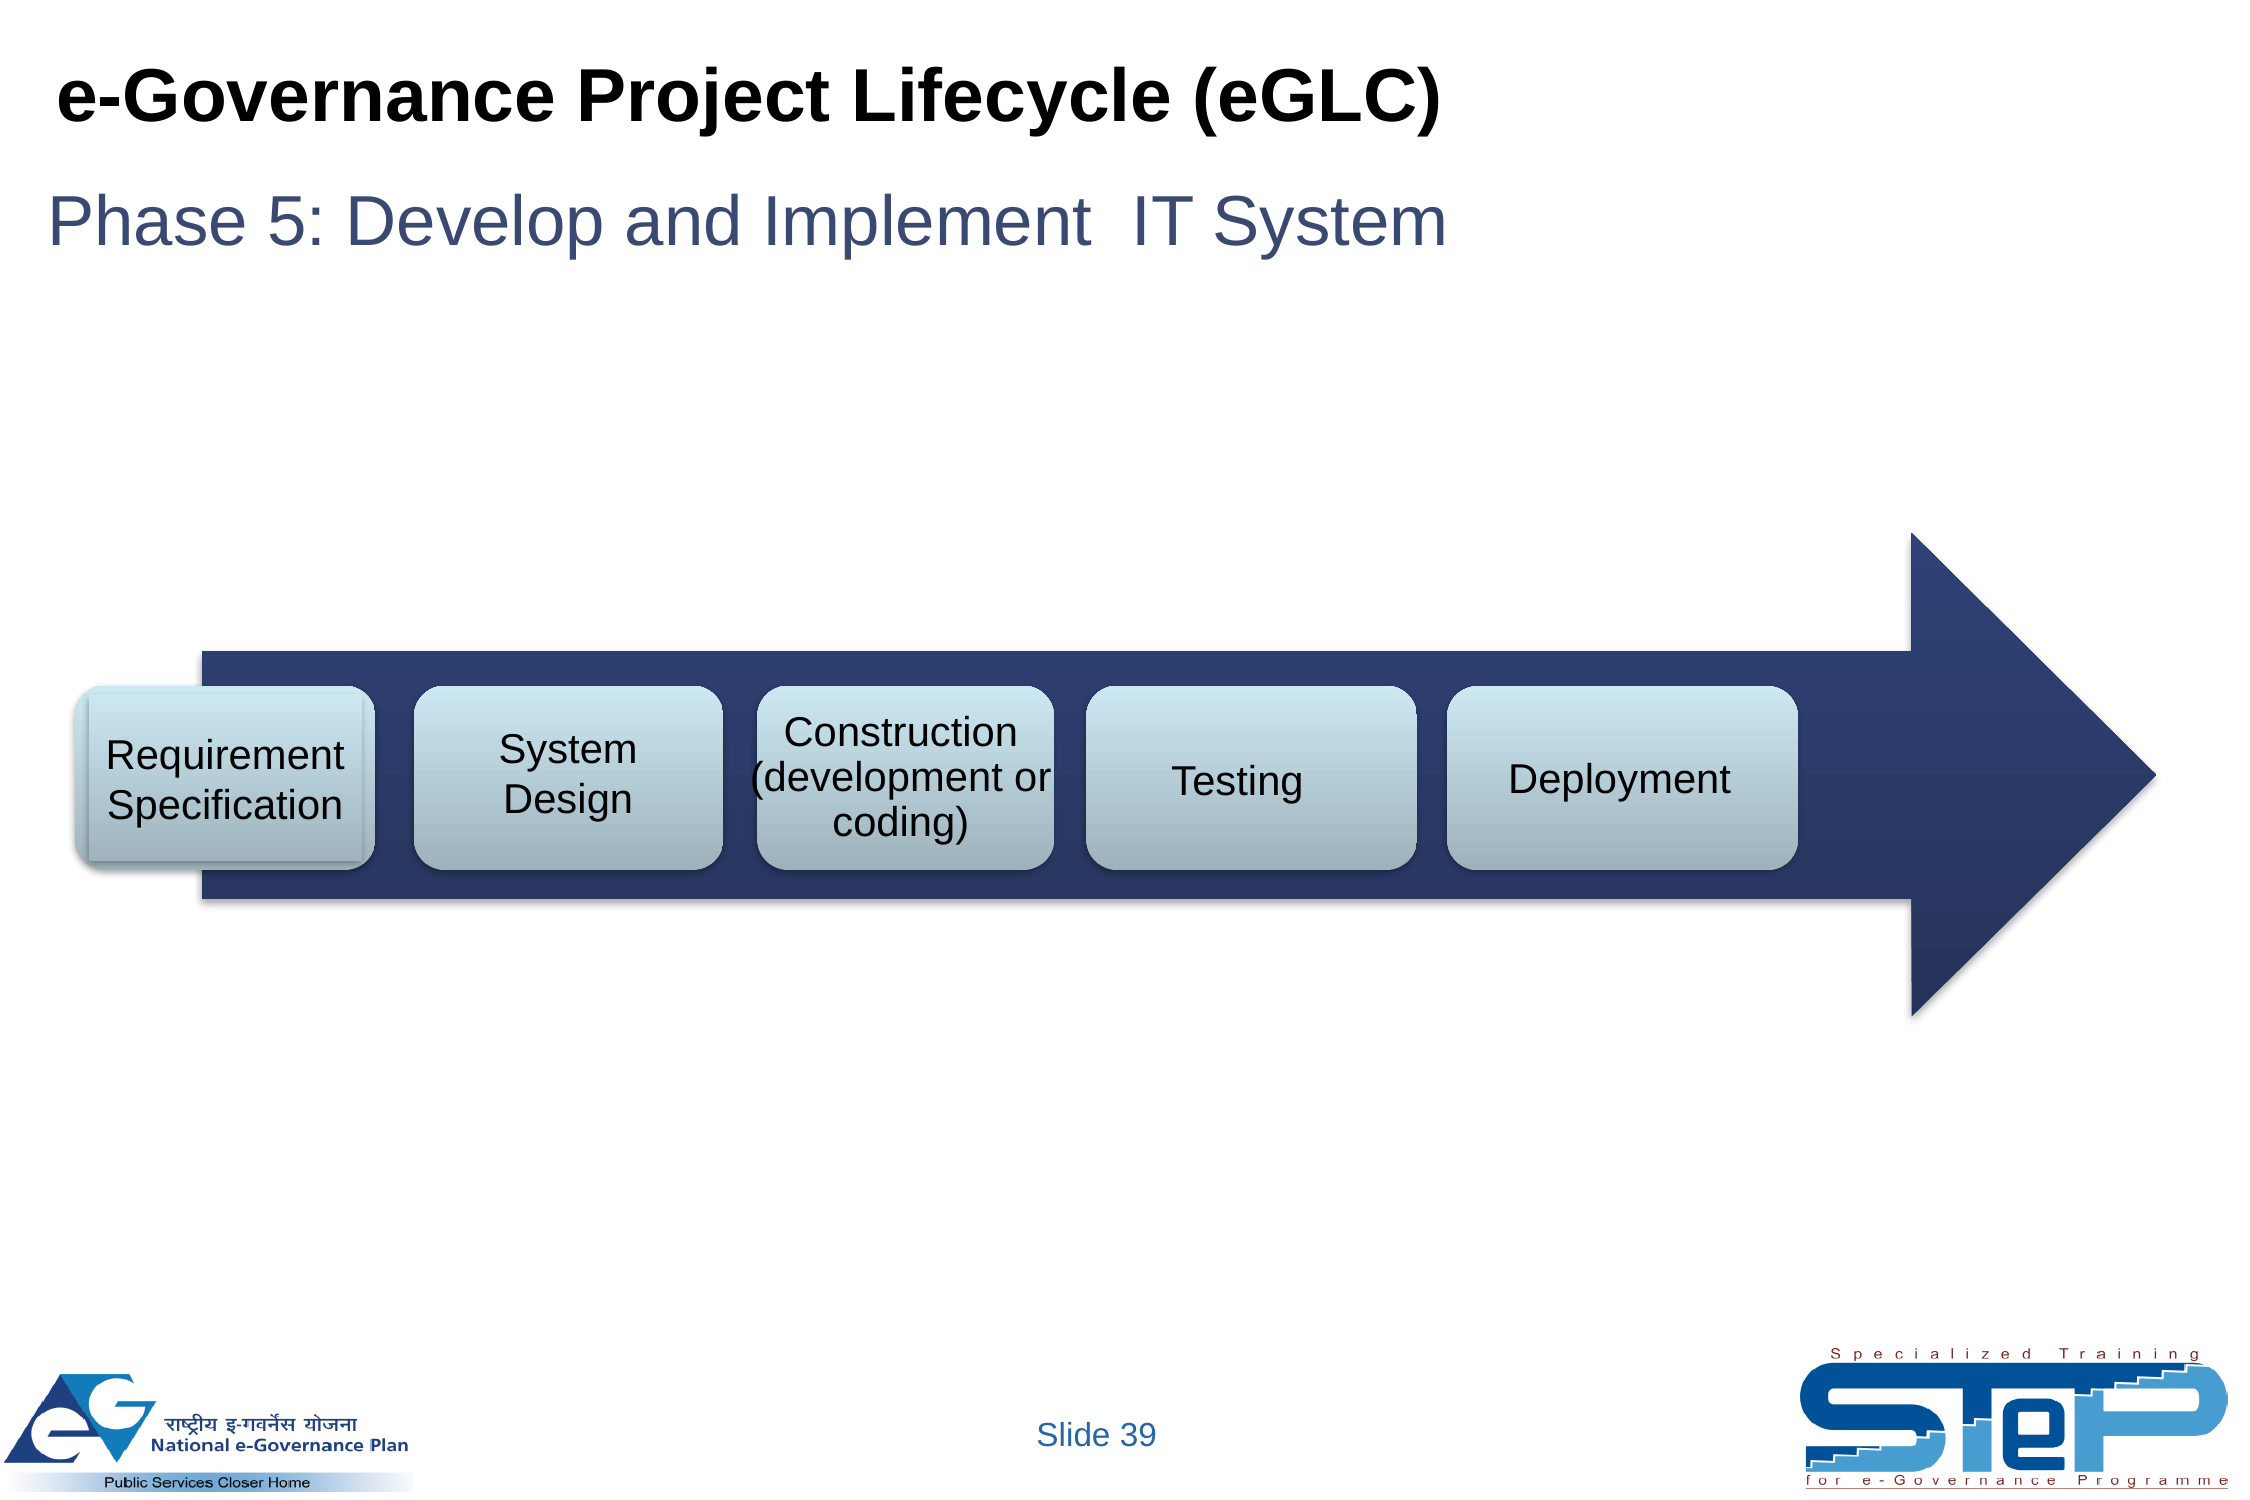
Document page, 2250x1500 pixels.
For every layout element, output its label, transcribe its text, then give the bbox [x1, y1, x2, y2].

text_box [74, 533, 2157, 1017]
text_box Phase 5: Develop and Implement IT System [47, 147, 2092, 288]
picture [1800, 1348, 2228, 1489]
title e-Governance Project Lifecycle (eGLC) [56, 16, 2082, 147]
picture [3, 1374, 413, 1492]
